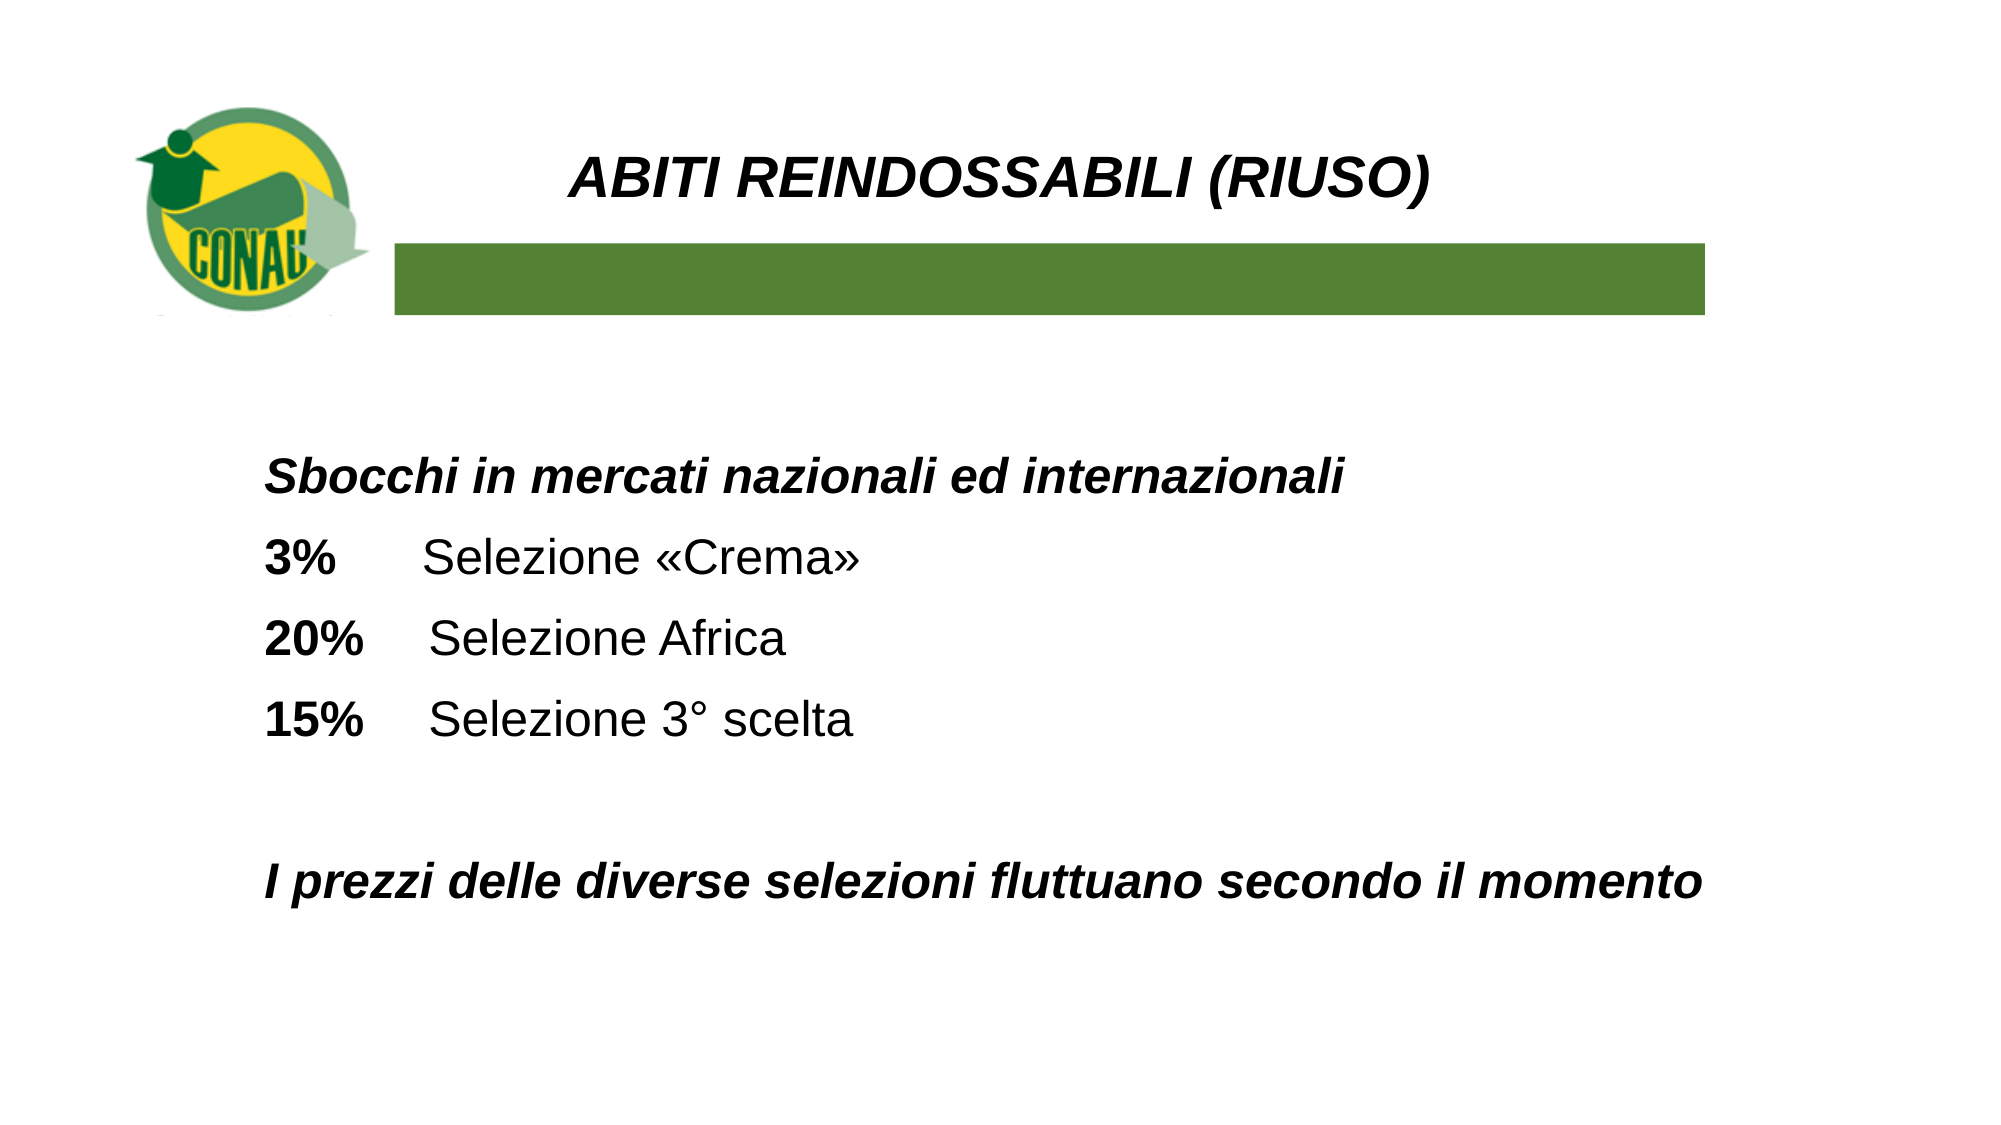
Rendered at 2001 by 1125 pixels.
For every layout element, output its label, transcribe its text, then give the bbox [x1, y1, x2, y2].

text_box Sbocchi in mercati nazionali ed internazionali 3% Selezione «Crema» 20% Selezione Africa 15% Selezione 3° scelta I prezzi delle diverse selezioni fluttuano secondo il momento [249, 380, 1751, 916]
text_box [395, 242, 1706, 316]
text_box ABITI REINDOSSABILI (RIUSO) [500, 132, 1500, 217]
picture [111, 80, 395, 316]
